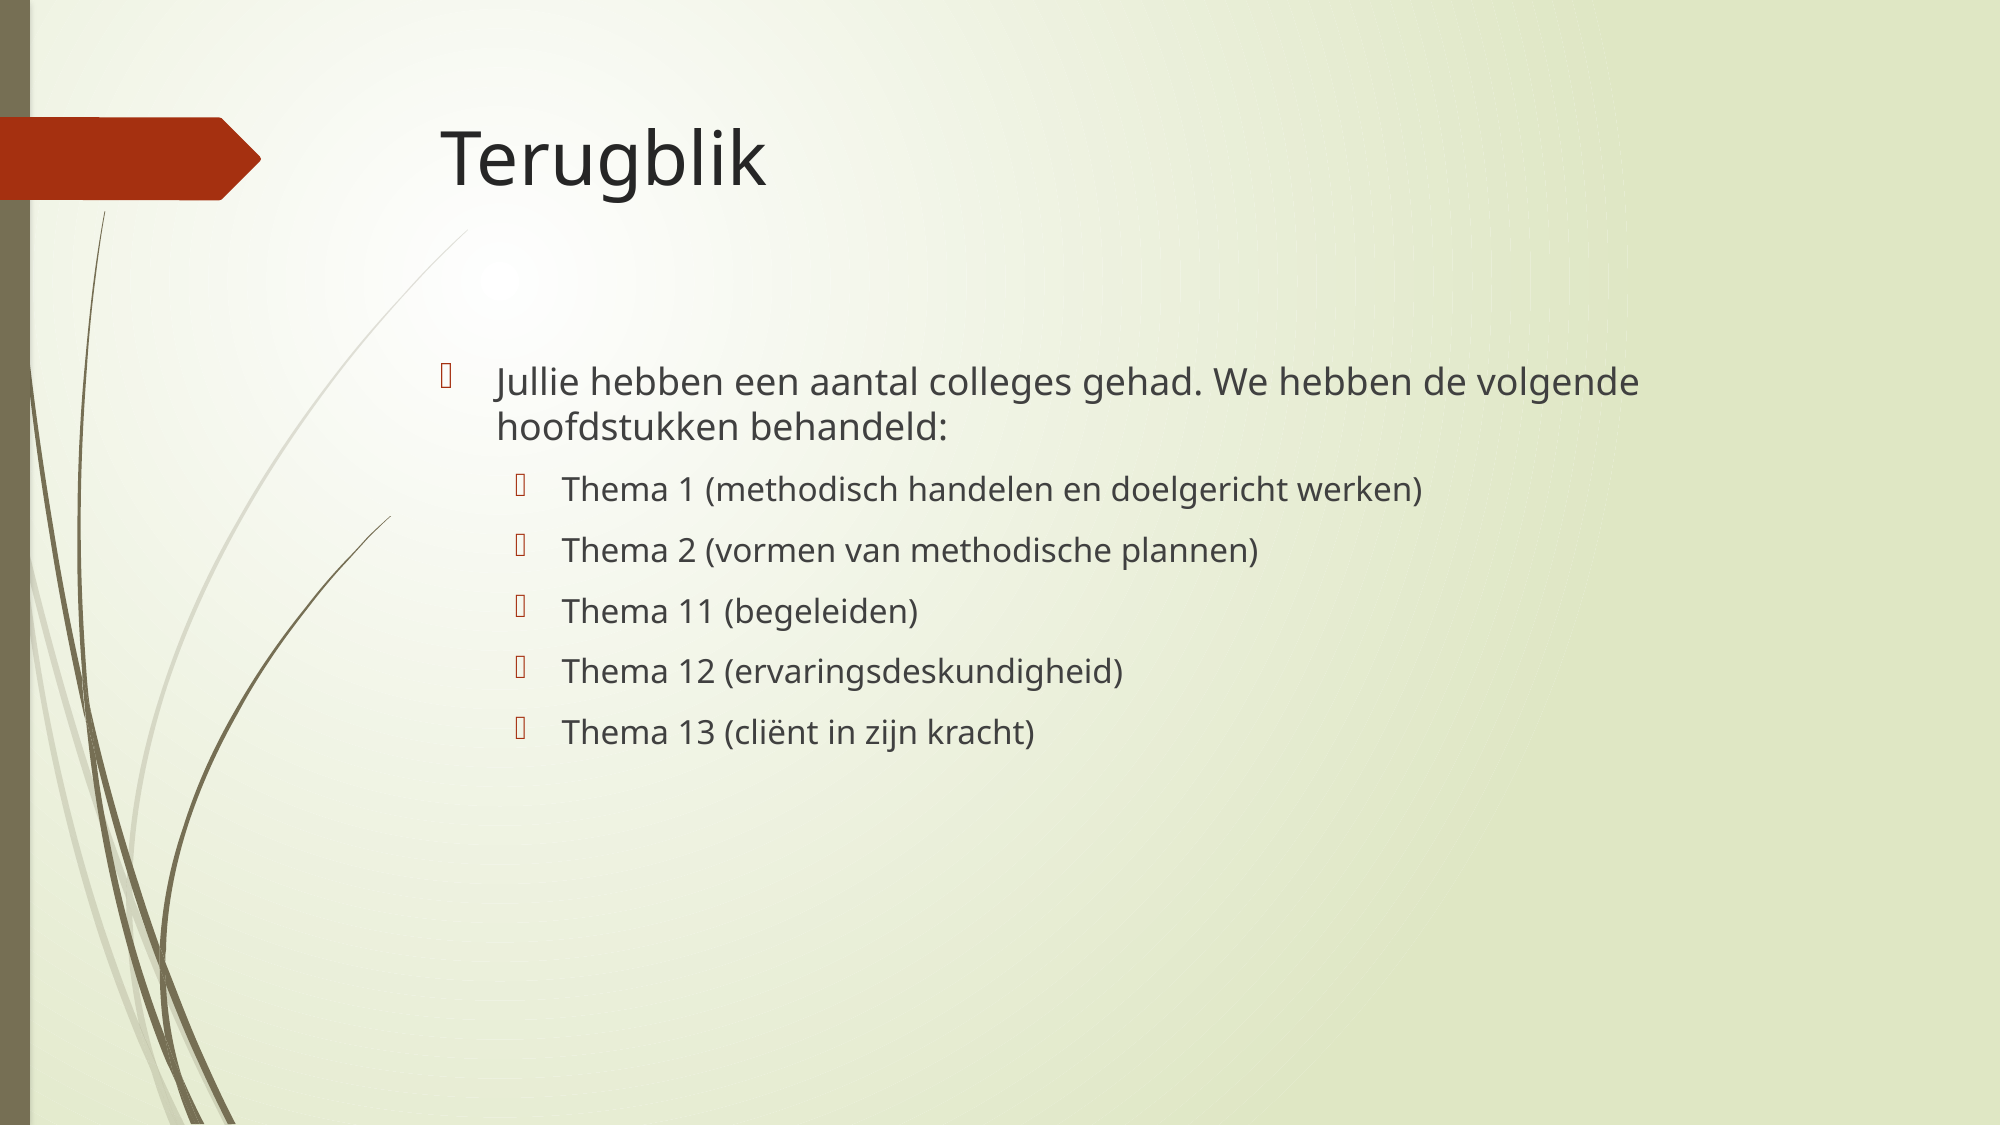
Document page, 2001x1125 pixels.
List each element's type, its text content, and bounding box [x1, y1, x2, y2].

title Terugblik [425, 102, 1888, 313]
list Jullie hebben een aantal colleges gehad. We hebben de volgende hoofdstukken behandeld: Thema 1 (methodisch handelen en doelgericht werken) Thema 2 (vormen van methodische plannen) Thema 11 (begeleiden) Thema 12 (ervaringsdeskundigheid) Thema 13 (cliënt in zijn kracht) [424, 350, 1888, 970]
